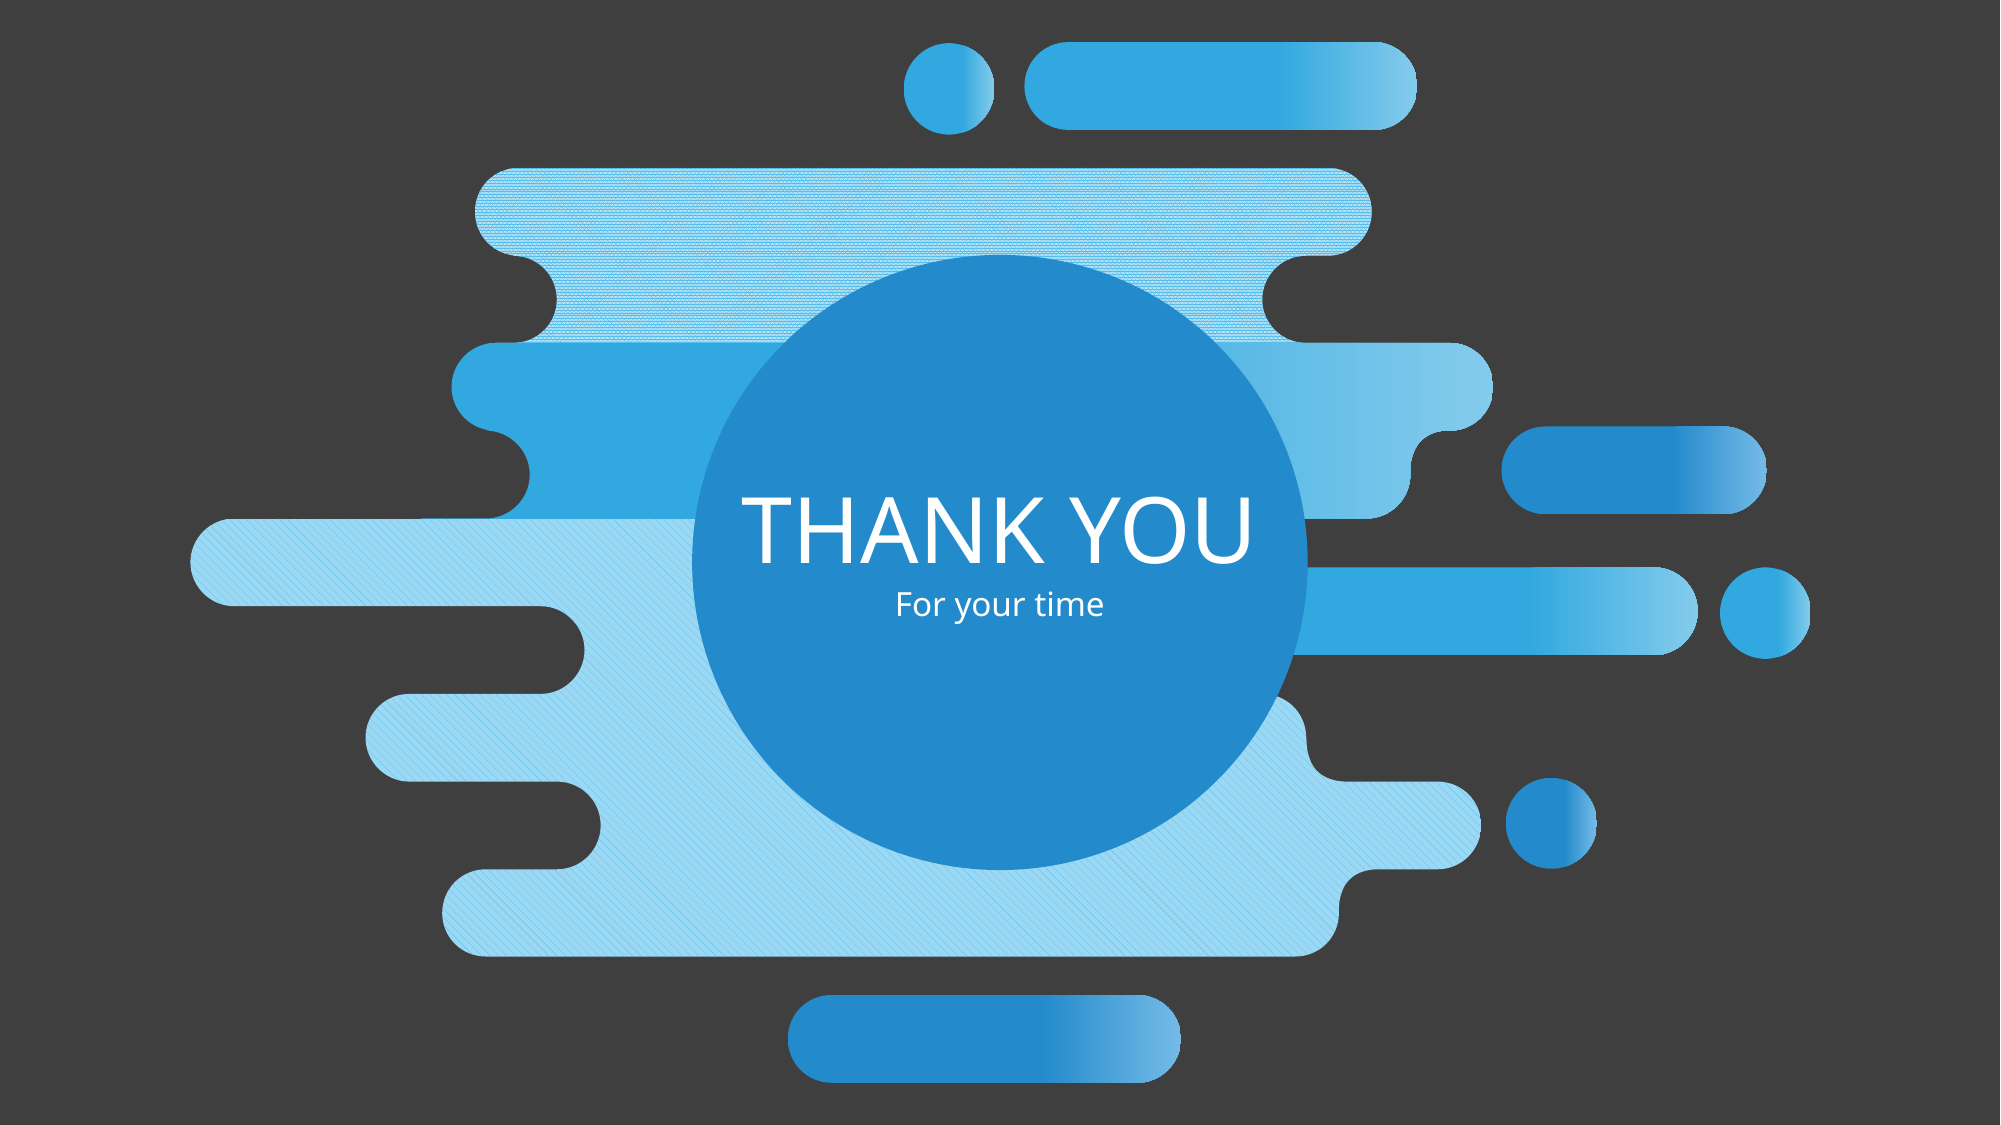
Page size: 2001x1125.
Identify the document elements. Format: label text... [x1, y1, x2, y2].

text_box [1505, 777, 1597, 869]
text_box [903, 42, 1418, 135]
text_box [451, 342, 784, 518]
text_box [474, 167, 1372, 342]
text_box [1223, 567, 1811, 659]
text_box [787, 995, 1181, 1083]
text_box [1216, 342, 1494, 519]
text_box For your time [880, 575, 1120, 631]
text_box [1501, 426, 1767, 515]
text_box [190, 518, 1482, 957]
text_box THANK YOU [726, 464, 1274, 590]
text_box [692, 254, 1308, 871]
